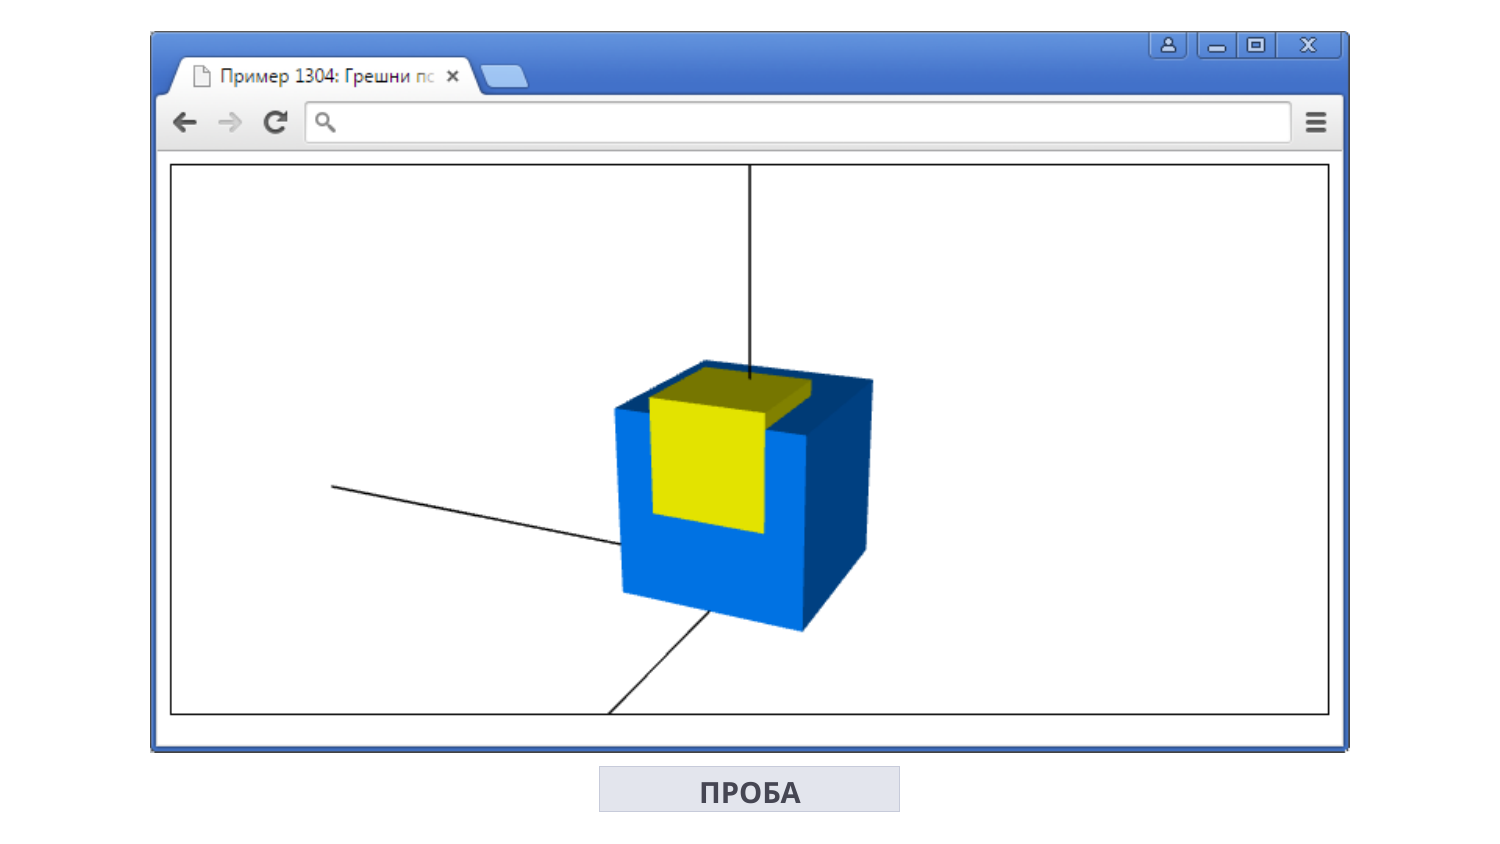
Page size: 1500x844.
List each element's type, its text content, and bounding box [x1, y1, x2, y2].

picture [149, 31, 1351, 753]
text_box ПРОБА [599, 766, 900, 812]
